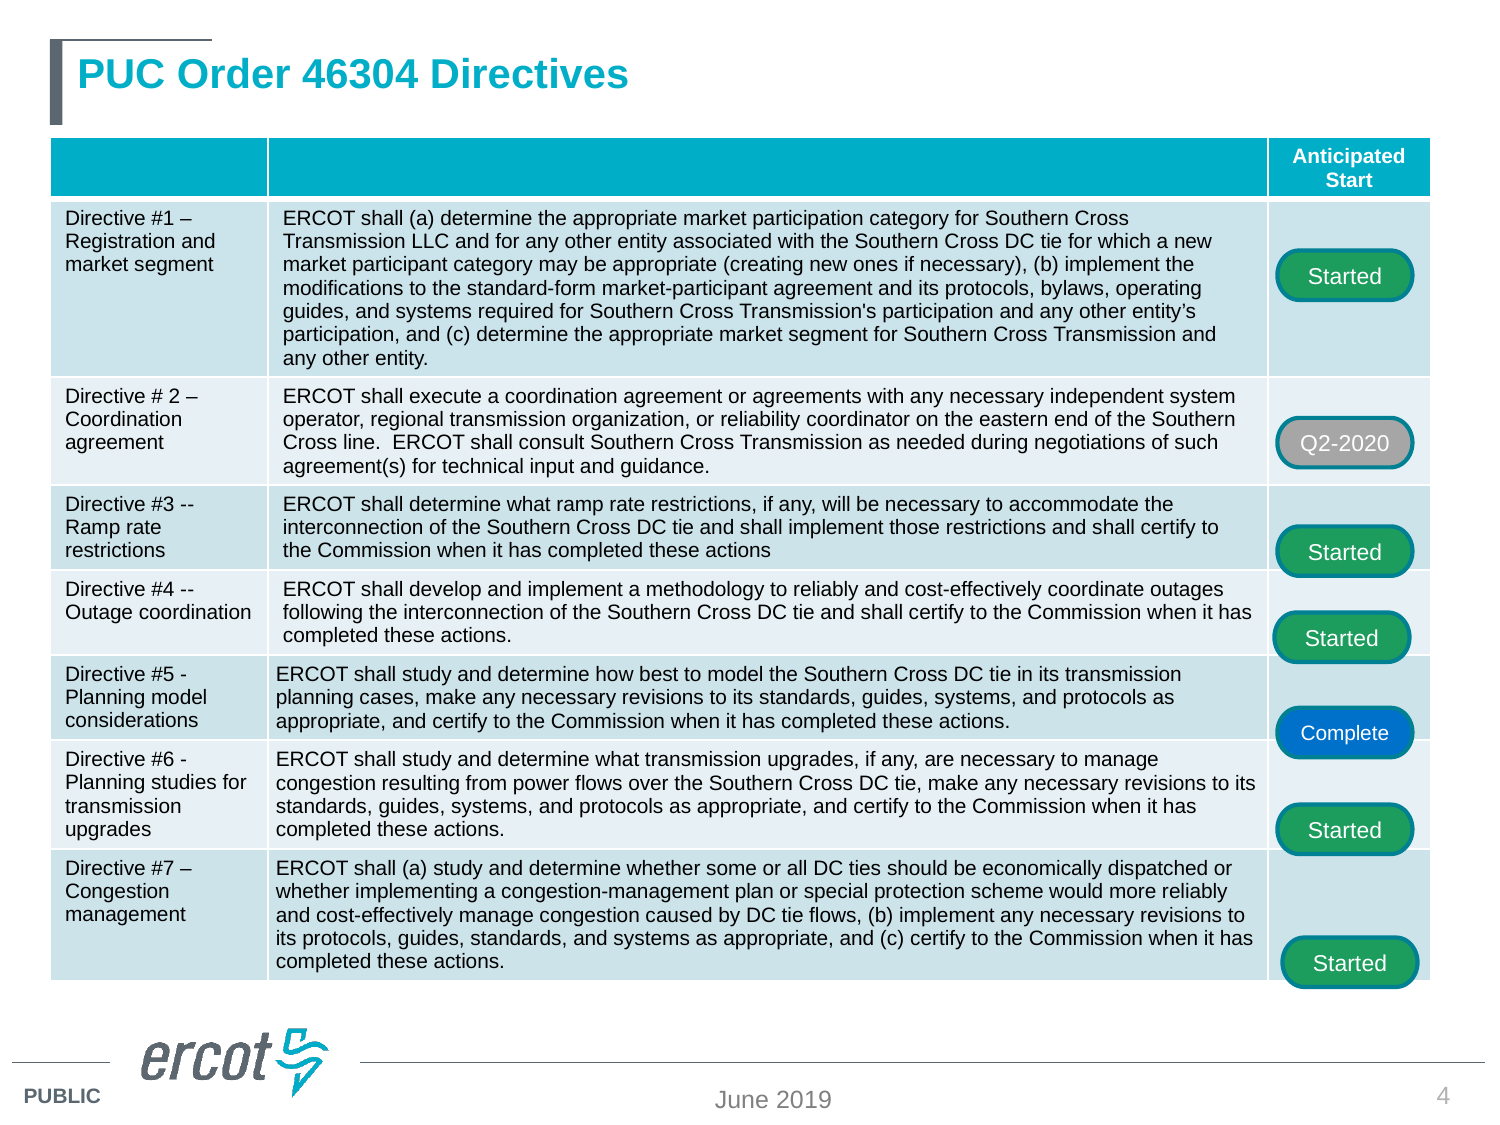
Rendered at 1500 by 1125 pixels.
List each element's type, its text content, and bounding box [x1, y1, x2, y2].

table_cell [1269, 486, 1430, 569]
table_cell Directive #1 – Registration and market segment [51, 202, 267, 376]
text_box Started [1275, 248, 1415, 303]
table_cell Directive #6 - Planning studies for transmission upgrades [51, 741, 267, 848]
table_cell ERCOT shall develop and implement a methodology to reliably and cost-effectively coordinate outages following the interconnection of the Southern Cross DC tie and shall certify to the Commission when it has completed these actions. [269, 571, 1267, 654]
table_cell [1269, 850, 1430, 980]
table_cell Directive #4 -- Outage coordination [51, 571, 267, 654]
table_cell [1269, 656, 1430, 739]
table_cell Directive #7 – Congestion management [51, 850, 267, 980]
text_box Started [1280, 935, 1420, 990]
table_cell Directive # 2 – Coordination agreement [51, 378, 267, 484]
table_cell ERCOT shall determine what ramp rate restrictions, if any, will be necessary to accommodate the interconnection of the Southern Cross DC tie and shall implement those restrictions and shall certify to the Commission when it has completed these actions [269, 486, 1267, 569]
text_box Q2-2020 [1275, 415, 1415, 470]
table_cell [1269, 202, 1430, 376]
text_box Started [1272, 610, 1412, 665]
table_cell [1269, 741, 1430, 848]
text_box Started [1275, 524, 1415, 578]
table_cell ERCOT shall execute a coordination agreement or agreements with any necessary independent system operator, regional transmission organization, or reliability coordinator on the eastern end of the Southern Cross line. ERCOT shall consult Southern Cross Transmission as needed during negotiations of such agreement(s) for technical input and guidance. [269, 378, 1267, 484]
table_header [51, 138, 267, 196]
table_cell [1269, 571, 1430, 654]
text_box Complete [1275, 705, 1415, 760]
slide_number 4 [1400, 1076, 1488, 1113]
table_cell ERCOT shall (a) determine the appropriate market participation category for Southern Cross Transmission LLC and for any other entity associated with the Southern Cross DC tie for which a new market participant category may be appropriate (creating new ones if necessary), (b) implement the modifications to the standard-form market-participant agreement and its protocols, bylaws, operating guides, and systems required for Southern Cross Transmission's participation and any other entity’s participation, and (c) determine the appropriate market segment for Southern Cross Transmission and any other entity. [269, 202, 1267, 376]
table_cell ERCOT shall study and determine what transmission upgrades, if any, are necessary to manage congestion resulting from power flows over the Southern Cross DC tie, make any necessary revisions to its standards, guides, systems, and protocols as appropriate, and certify to the Commission when it has completed these actions. [269, 741, 1267, 848]
text_box Started [1275, 802, 1415, 857]
table_cell Directive #3 -- Ramp rate restrictions [51, 486, 267, 569]
table_cell ERCOT shall study and determine how best to model the Southern Cross DC tie in its transmission planning cases, make any necessary revisions to its standards, guides, systems, and protocols as appropriate, and certify to the Commission when it has completed these actions. [269, 656, 1267, 739]
table_cell ERCOT shall (a) study and determine whether some or all DC ties should be economically dispatched or whether implementing a congestion-management plan or special protection scheme would more reliably and cost-effectively manage congestion caused by DC tie flows, (b) implement any necessary revisions to its protocols, guides, standards, and systems as appropriate, and (c) certify to the Commission when it has completed these actions. [269, 850, 1267, 980]
table_header Anticipated Start [1269, 138, 1430, 196]
picture [137, 1024, 332, 1100]
table_header [269, 138, 1267, 196]
title PUC Order 46304 Directives [62, 39, 1450, 125]
text_box June 2019 [700, 1076, 848, 1121]
table_cell Directive #5 - Planning model considerations [51, 656, 267, 739]
table_cell [1269, 378, 1430, 484]
